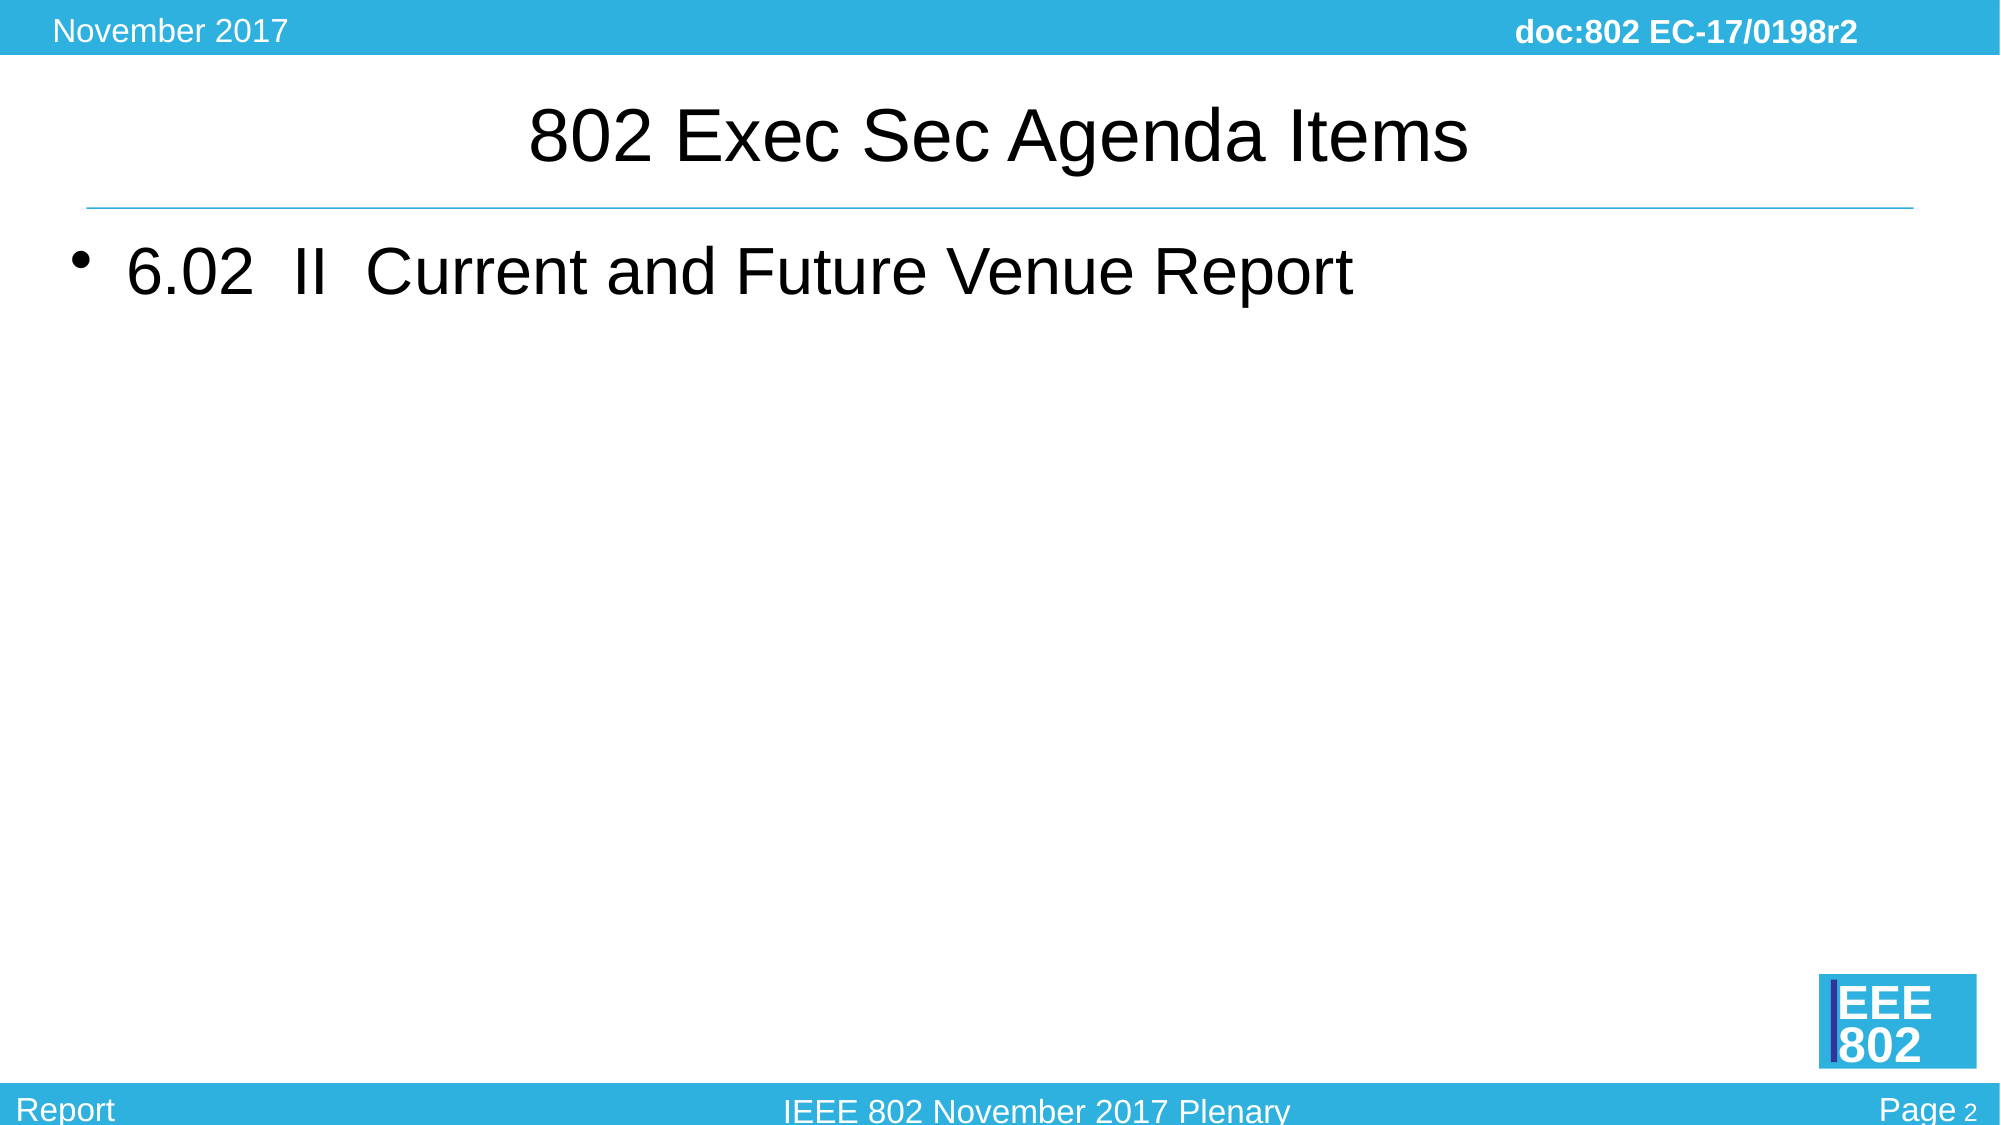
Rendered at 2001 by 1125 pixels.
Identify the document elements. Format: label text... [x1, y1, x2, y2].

title 802 Exec Sec Agenda Items [99, 66, 1900, 197]
list 6.02 II Current and Future Venue Report [54, 220, 1855, 963]
